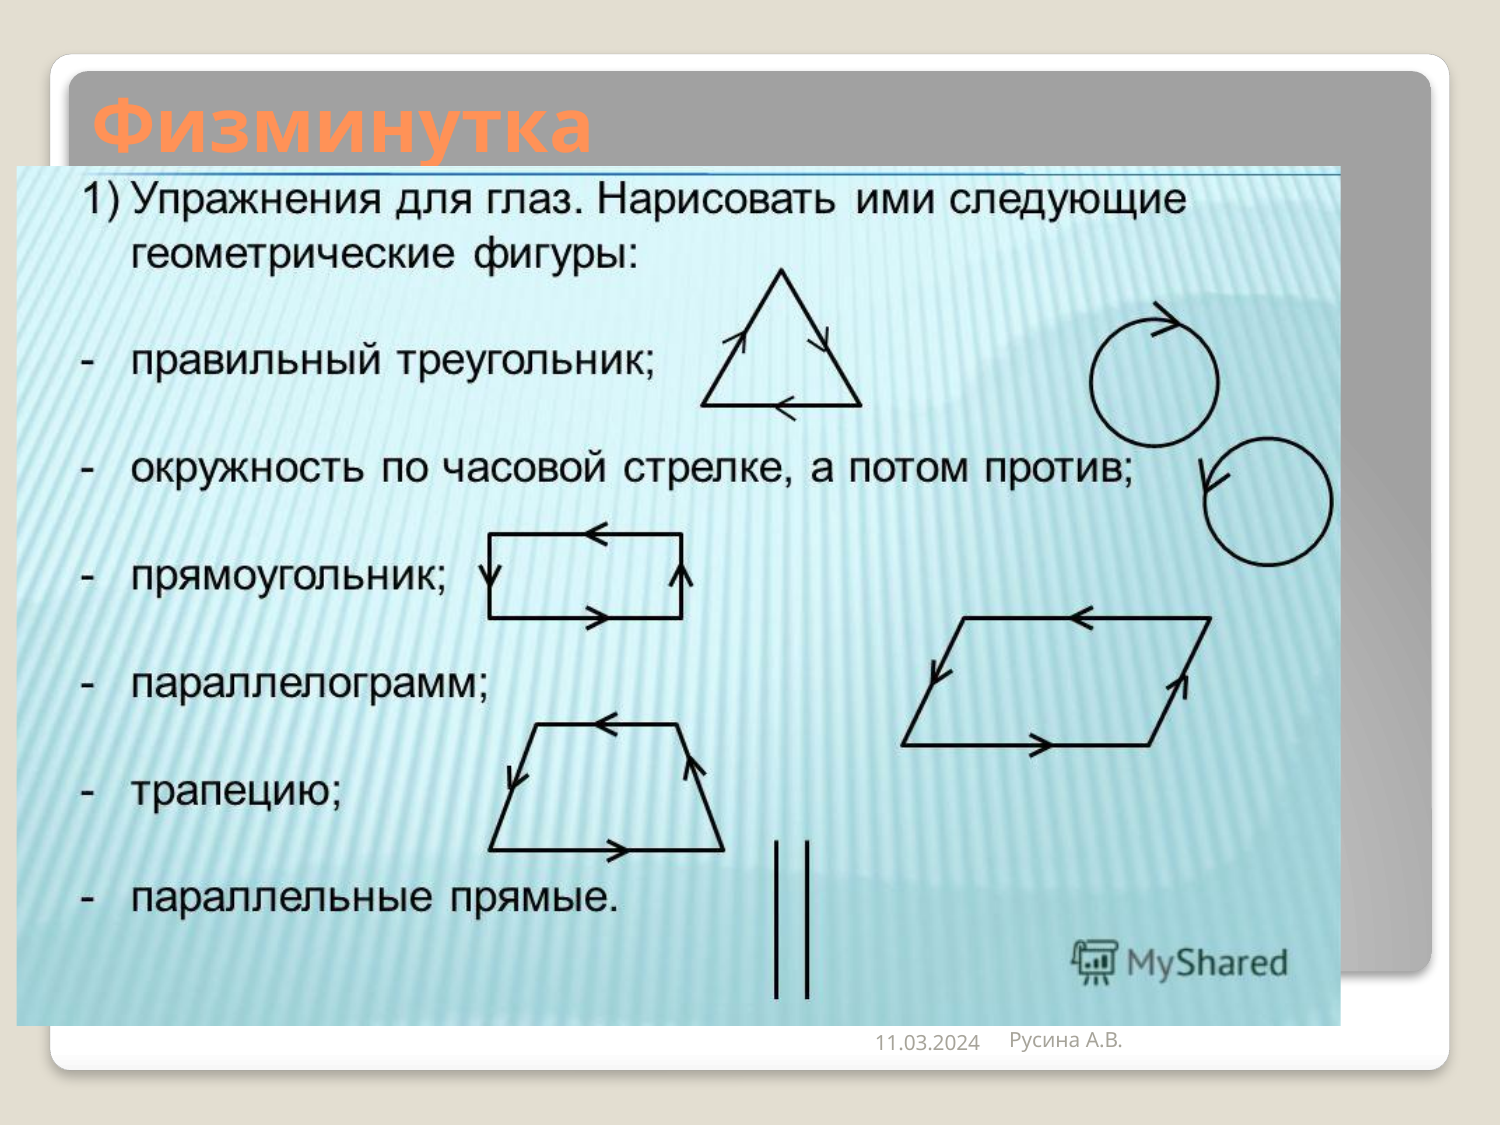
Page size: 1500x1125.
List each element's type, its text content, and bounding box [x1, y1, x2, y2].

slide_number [619, 1038, 994, 1063]
title Физминутка [76, 2, 1420, 175]
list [16, 166, 1341, 1027]
footer Русина А.В. [994, 1002, 1370, 1063]
